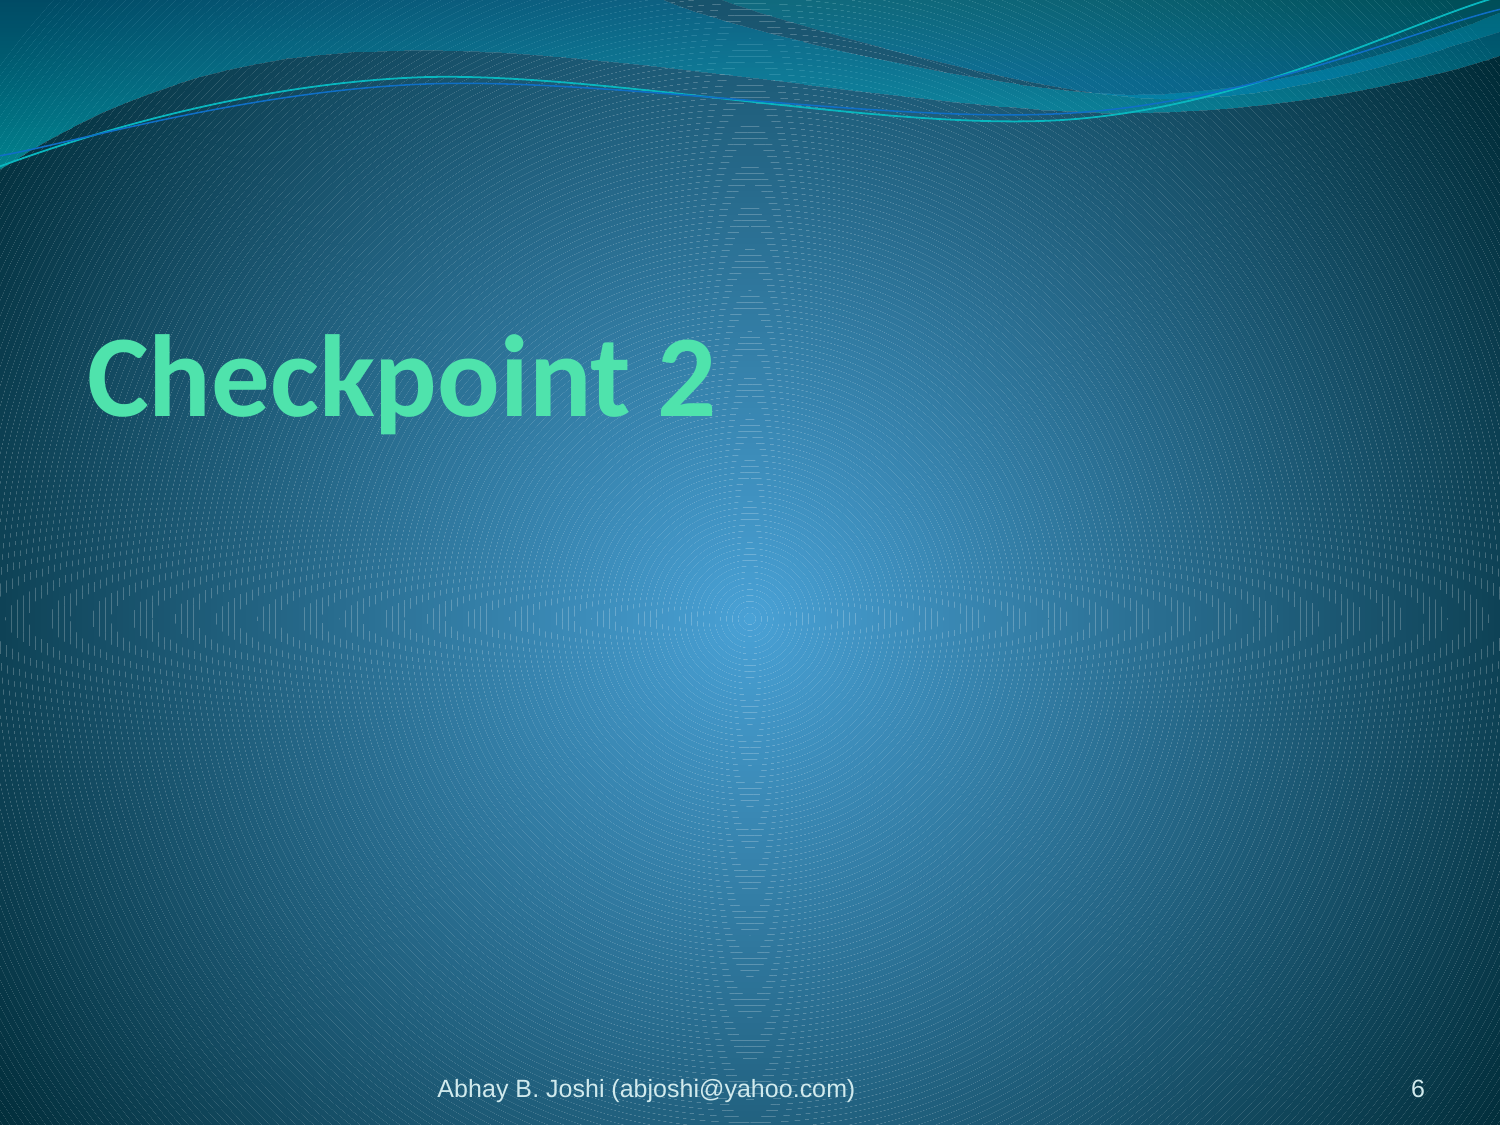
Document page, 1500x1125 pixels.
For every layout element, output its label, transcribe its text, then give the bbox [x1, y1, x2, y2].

slide_number 6 [1299, 1042, 1425, 1103]
title Checkpoint 2 [86, 216, 1362, 440]
footer Abhay B. Joshi (abjoshi@yahoo.com) [437, 1042, 988, 1103]
